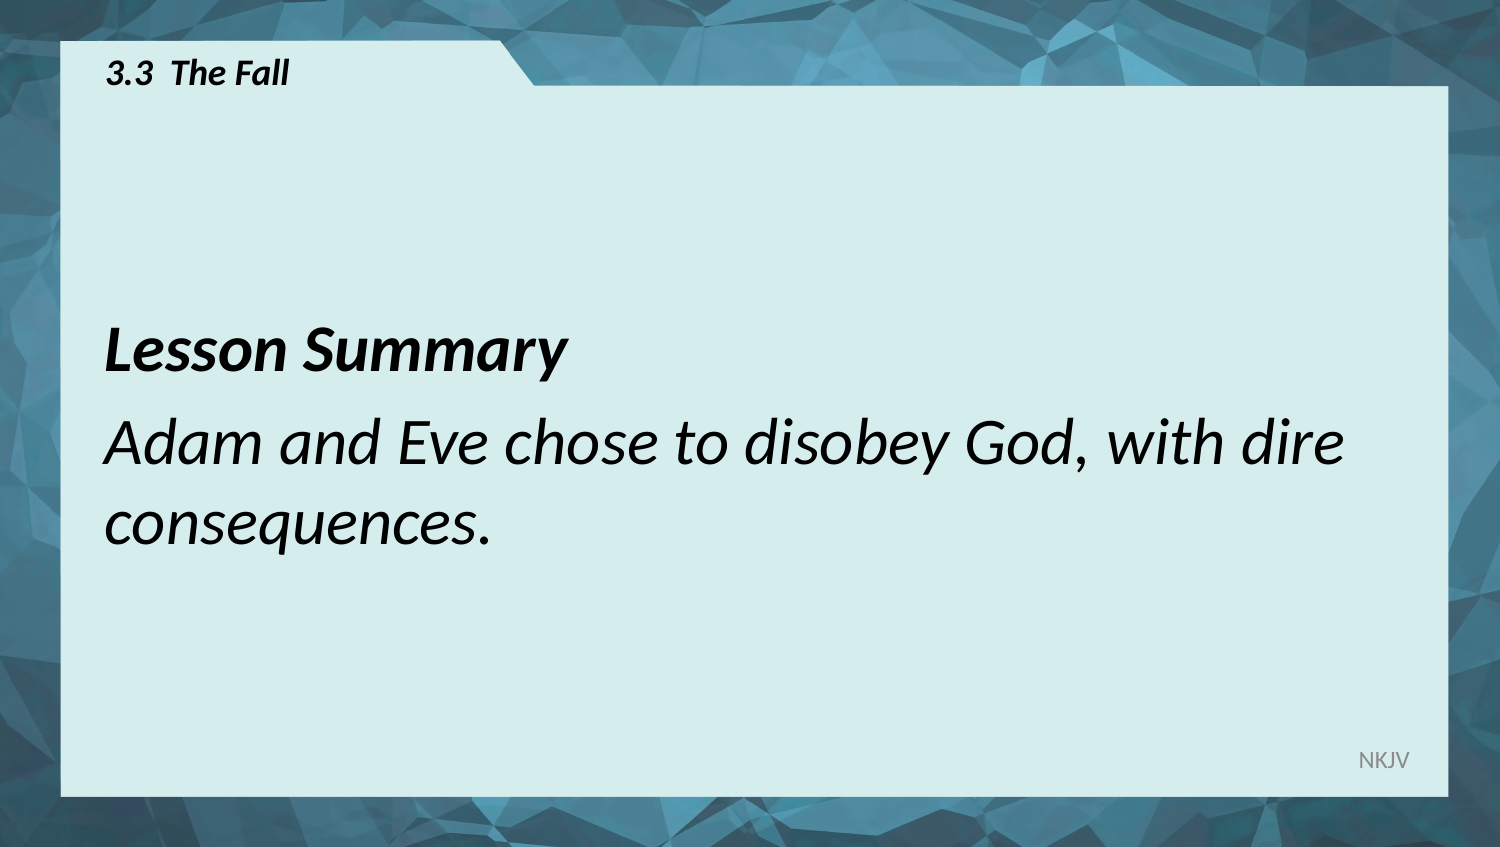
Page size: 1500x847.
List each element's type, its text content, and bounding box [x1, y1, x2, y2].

picture [0, 0, 1500, 847]
footer NKJV [950, 736, 1425, 782]
list Lesson Summary Adam and Eve chose to disobey God, with dire consequences. [89, 141, 1403, 722]
title 3.3 The Fall [89, 33, 1420, 108]
